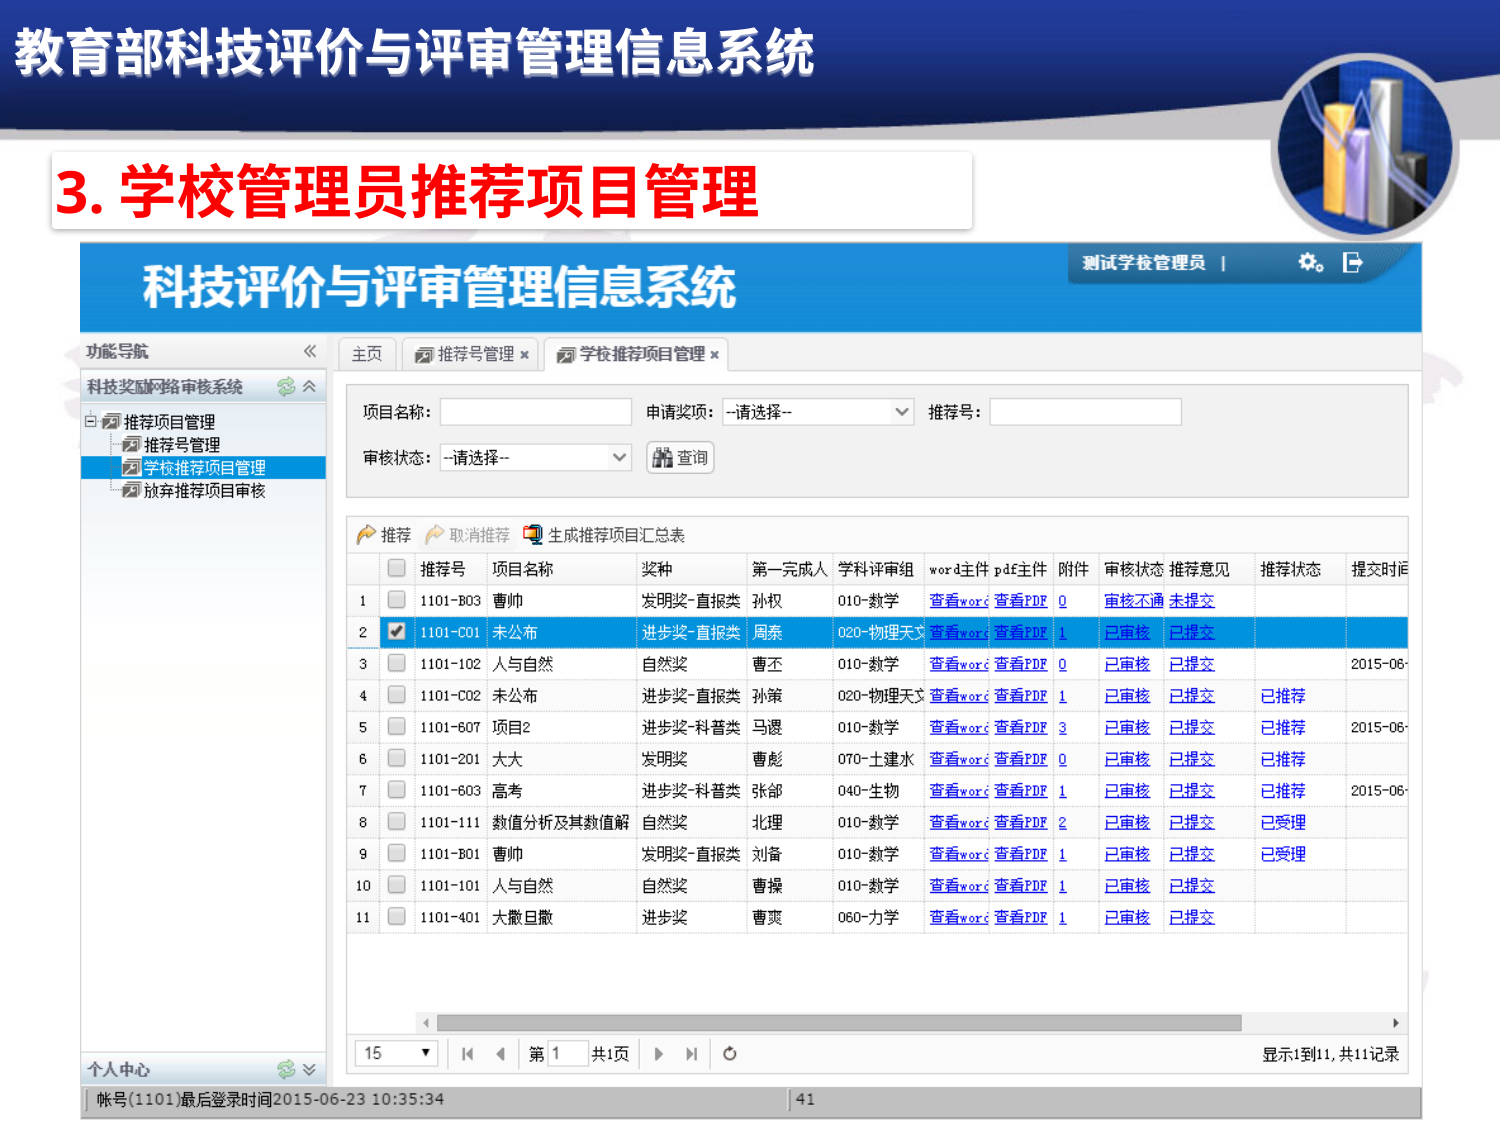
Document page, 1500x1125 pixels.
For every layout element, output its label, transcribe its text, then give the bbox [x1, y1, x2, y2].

text_box 3.学校管理员推荐项目管理 [52, 152, 972, 229]
picture [0, 0, 1500, 1125]
